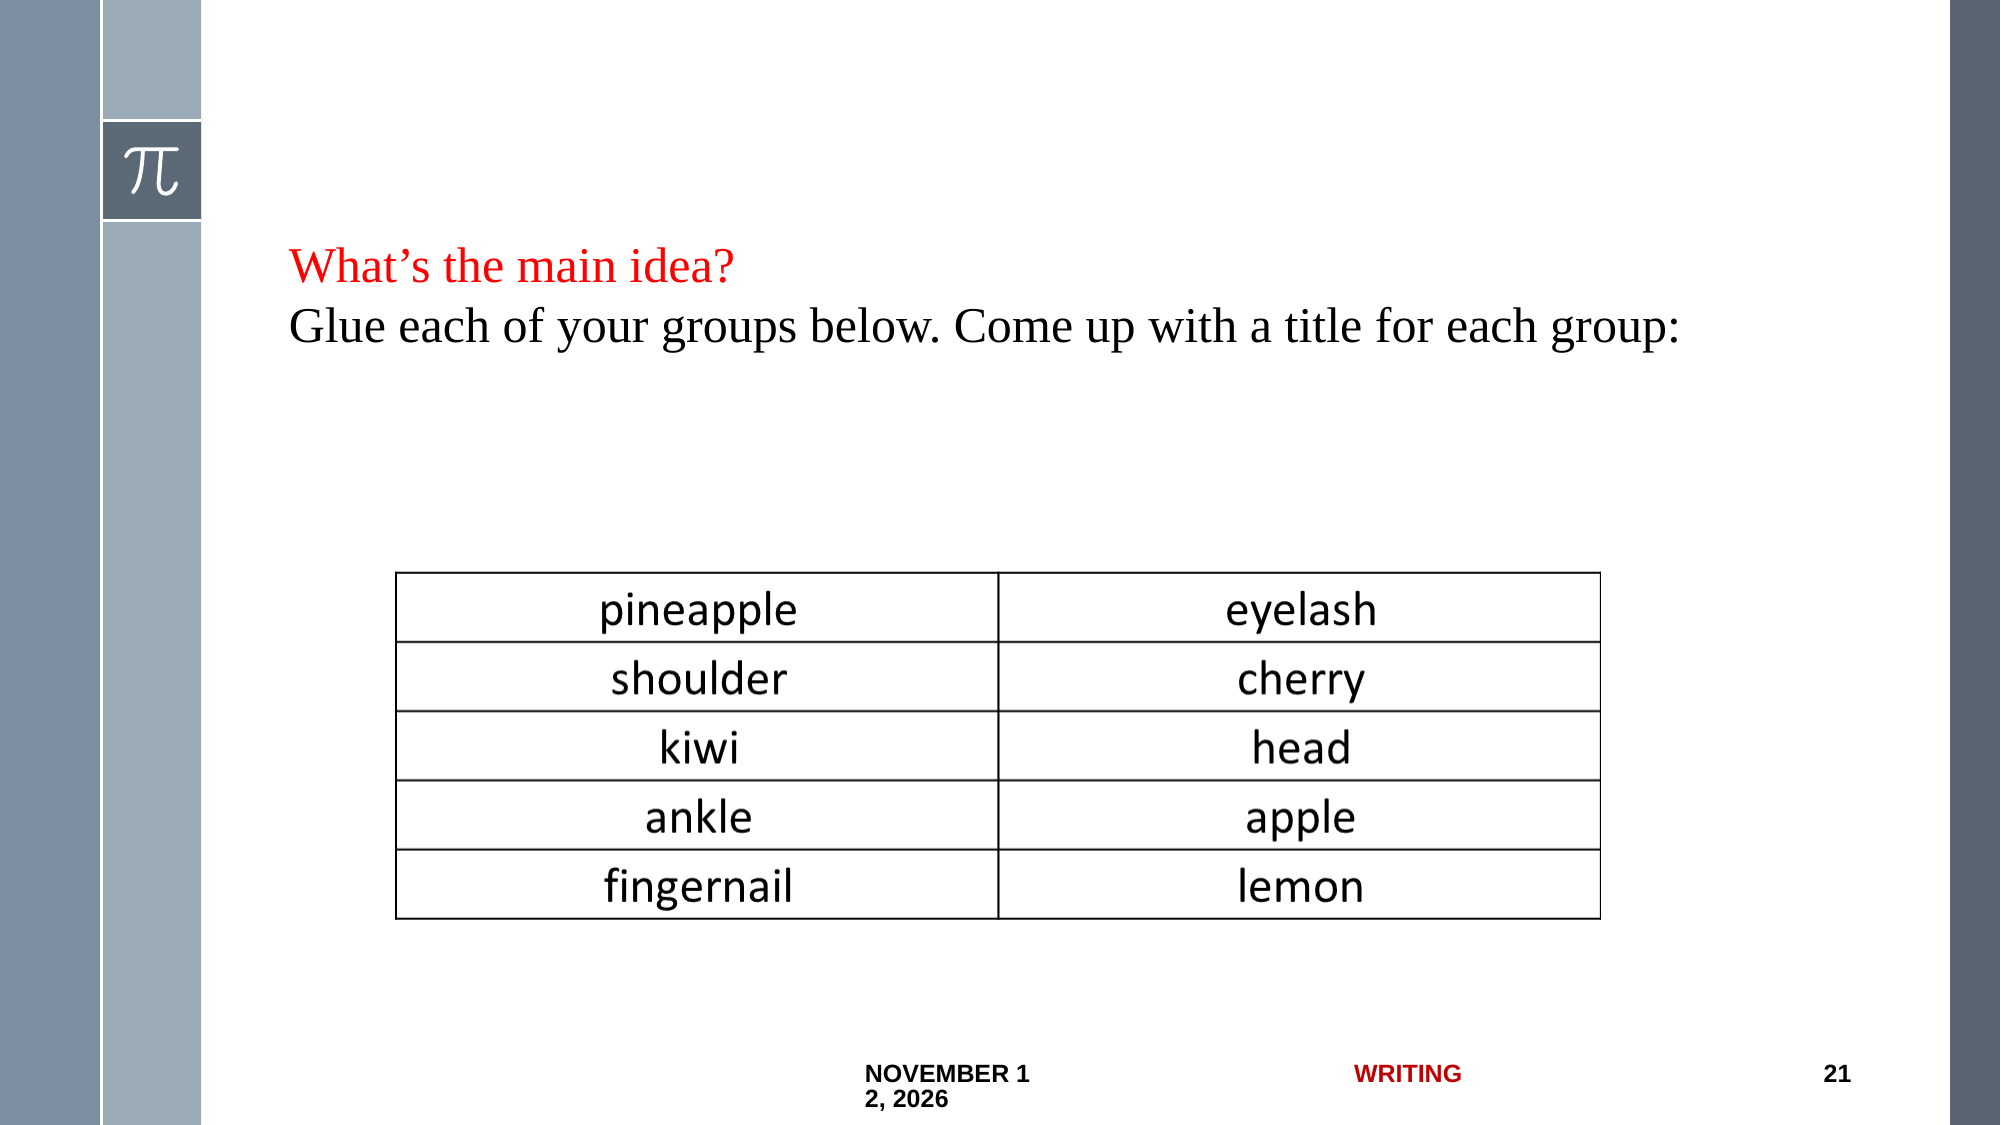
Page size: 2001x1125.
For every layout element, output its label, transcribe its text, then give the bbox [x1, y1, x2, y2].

picture [395, 562, 1602, 945]
slide_number 21 [1766, 1042, 1867, 1103]
footer Writing [1082, 1042, 1735, 1103]
text_box What’s the main idea? Glue each of your groups below. Come up with a title for each group: [273, 224, 1875, 360]
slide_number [849, 1042, 1050, 1103]
